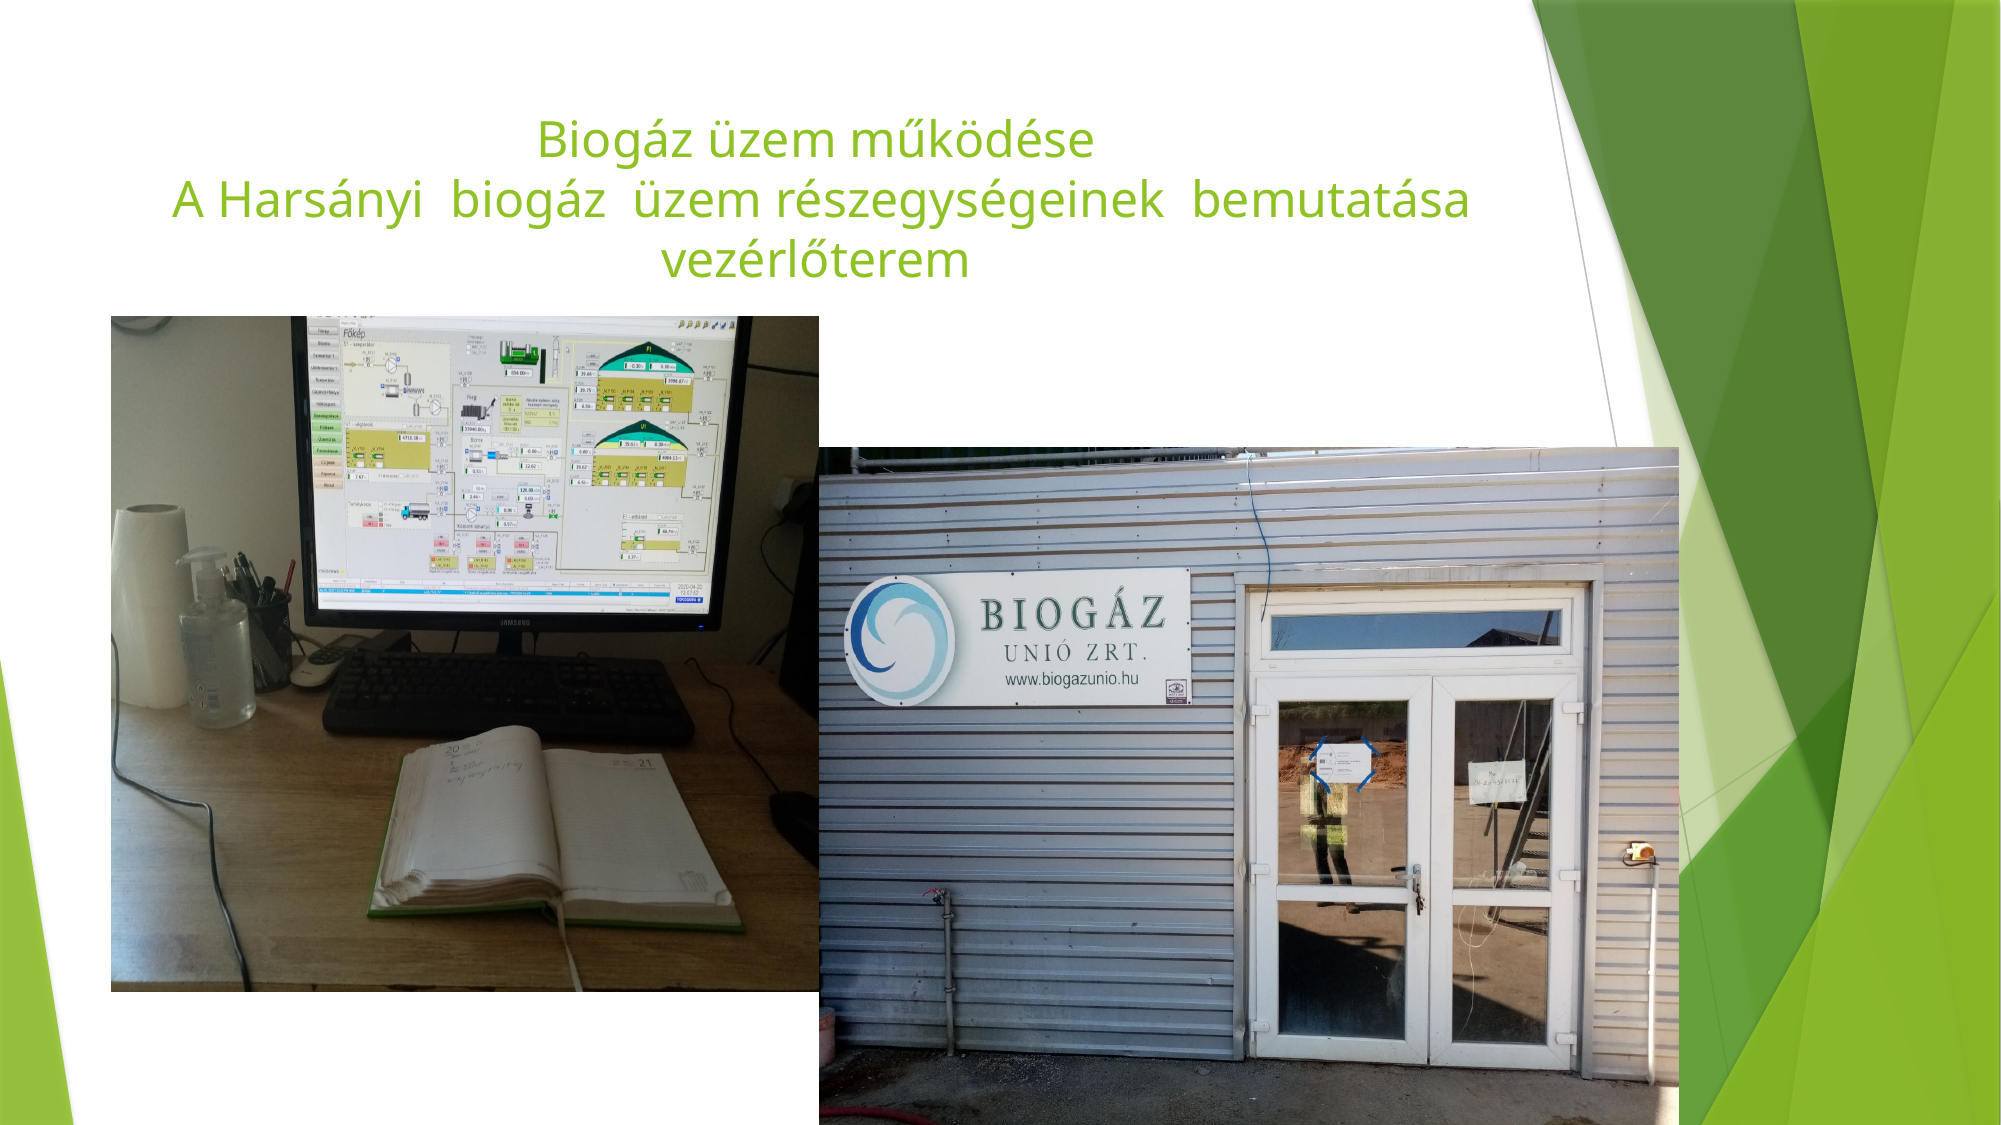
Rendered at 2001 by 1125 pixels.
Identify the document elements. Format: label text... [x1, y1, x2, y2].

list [110, 316, 820, 992]
title Biogáz üzem működése A Harsányi biogáz üzem részegységeinek bemutatása vezérlőterem [111, 99, 1522, 317]
picture [818, 447, 1680, 1125]
